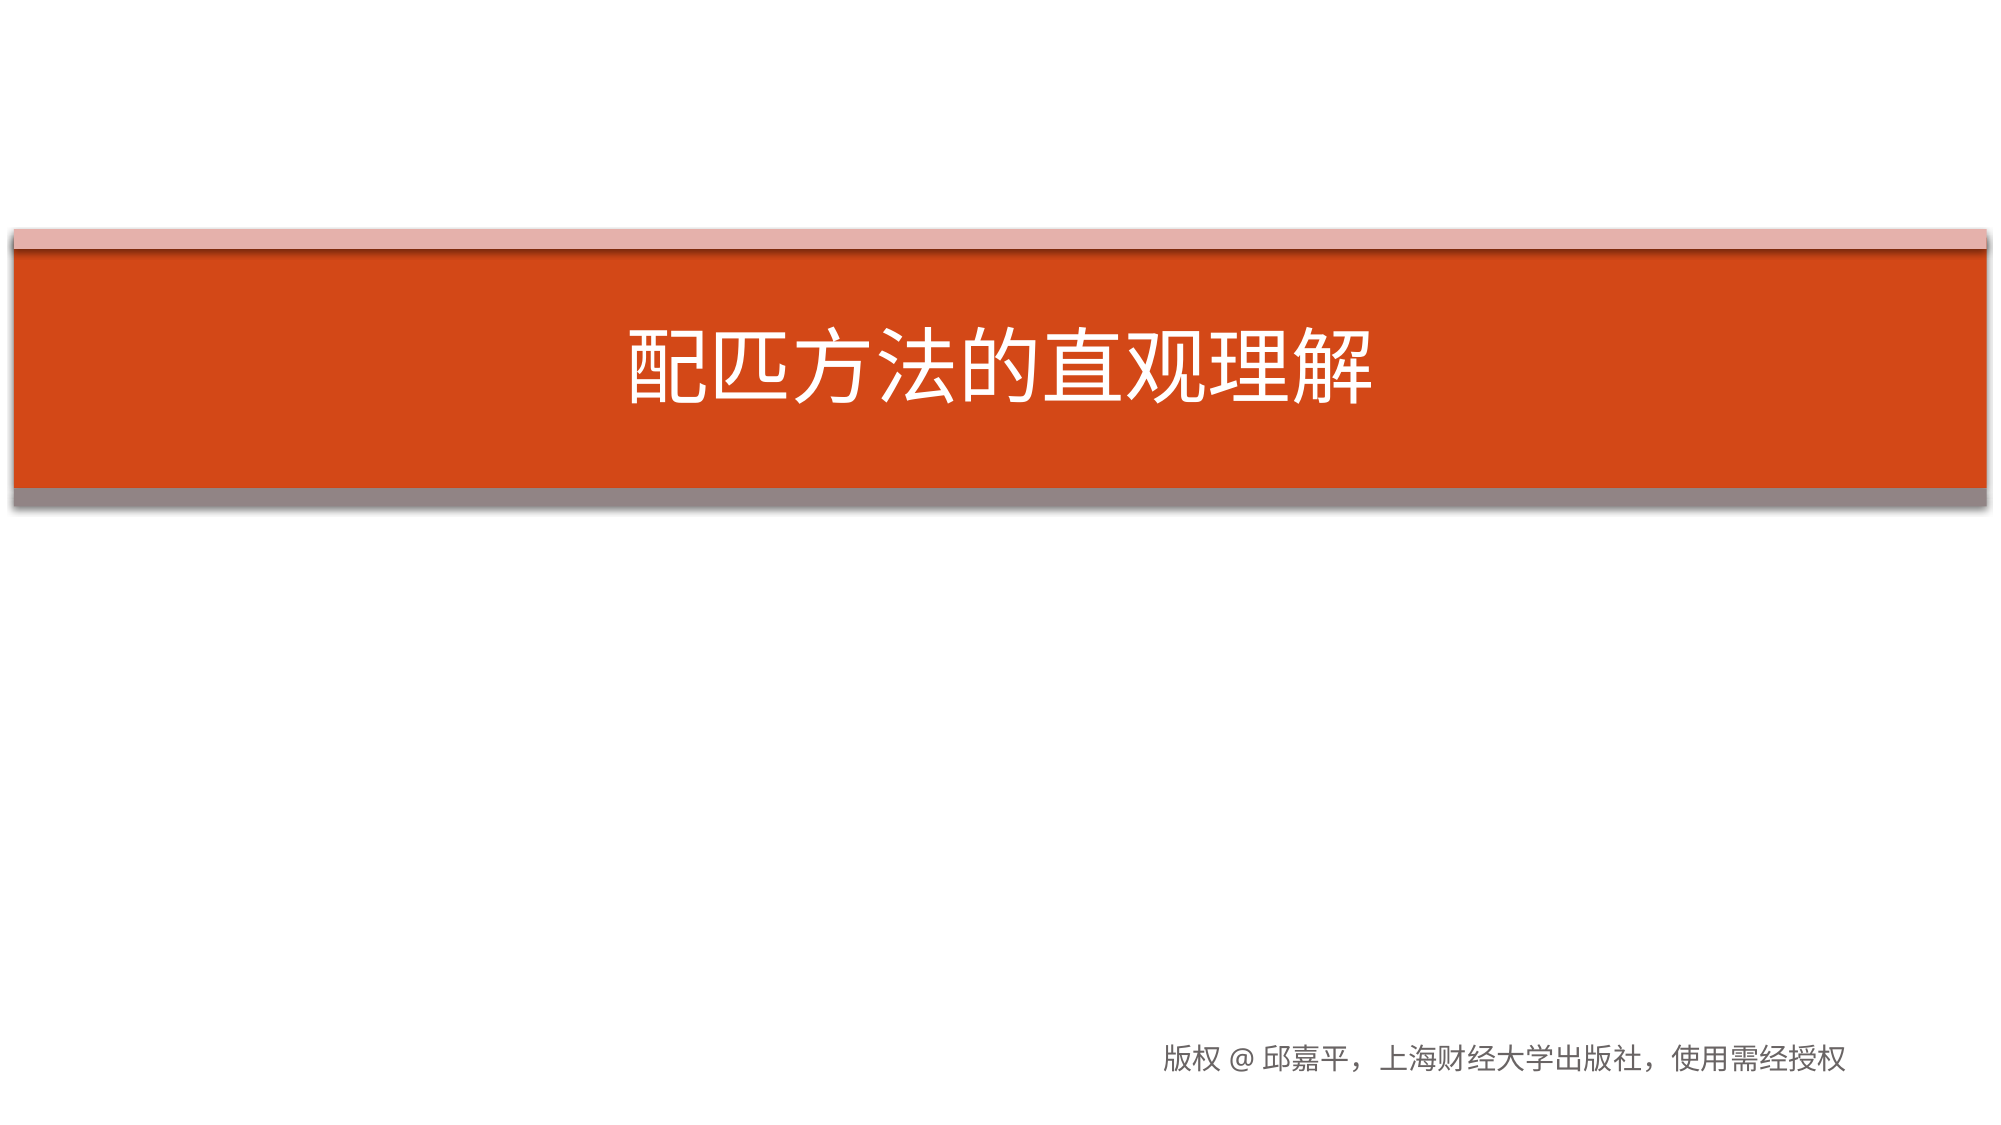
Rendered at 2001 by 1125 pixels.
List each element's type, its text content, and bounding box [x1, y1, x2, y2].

title 配匹方法的直观理解 [99, 247, 1900, 489]
footer 版权@邱嘉平，上海财经大学出版社，使用需经授权 [1072, 1020, 1939, 1096]
